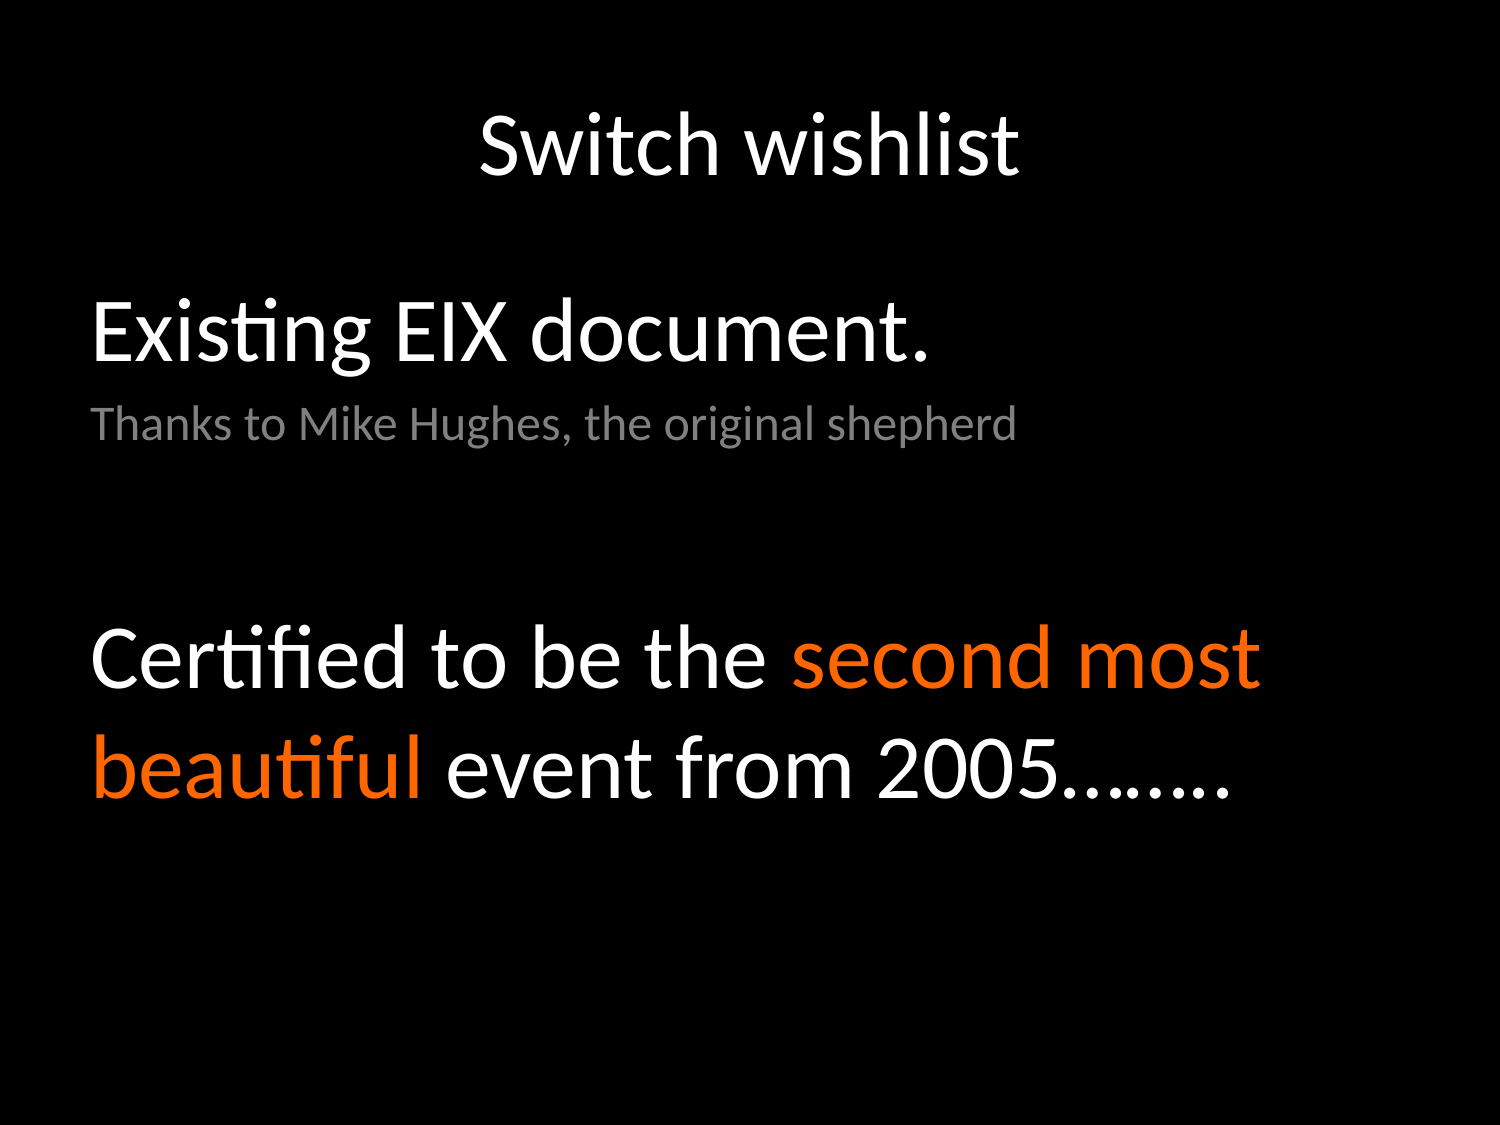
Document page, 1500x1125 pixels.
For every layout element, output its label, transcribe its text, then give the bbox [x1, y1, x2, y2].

list Existing EIX document. Thanks to Mike Hughes, the original shepherd Certified to be the second most beautiful event from 2005…….. [75, 262, 1425, 1005]
title Switch wishlist [75, 45, 1425, 233]
